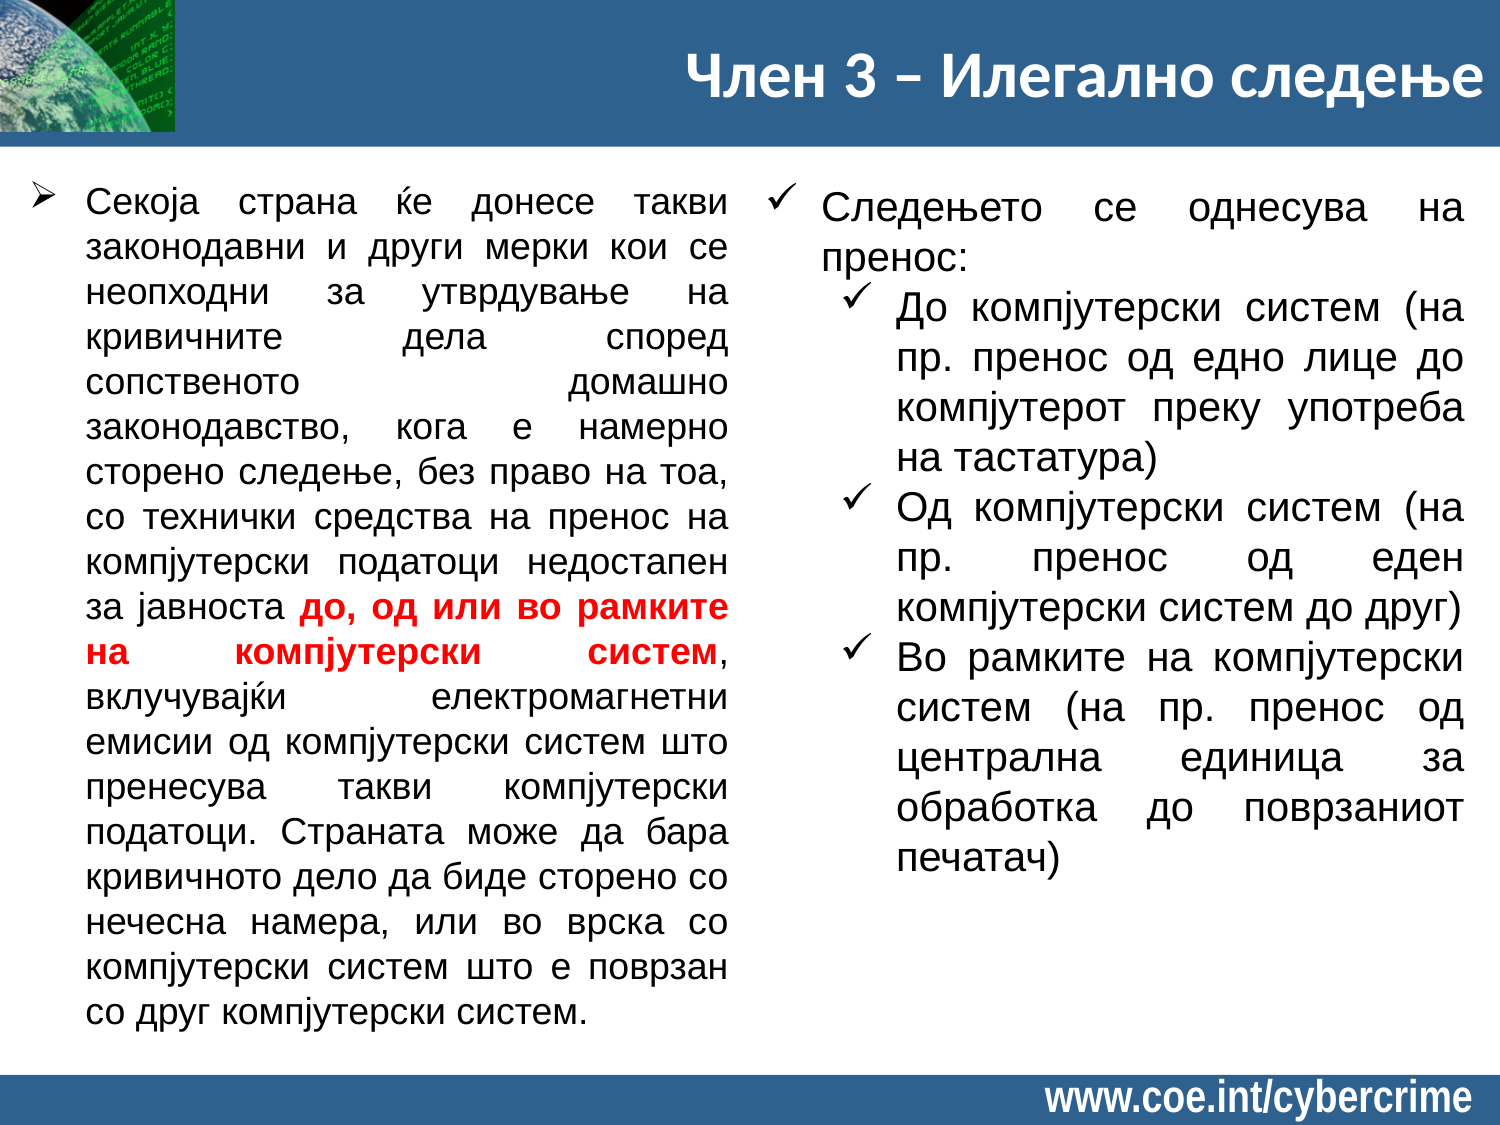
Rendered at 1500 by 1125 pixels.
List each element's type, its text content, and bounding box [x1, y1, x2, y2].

text_box Член 3 – Илегално следење [0, 0, 1500, 149]
text_box Следењето се однесува на пренос: До компјутерски систем (на пр. пренос од едно лице до компјутерот преку употреба на тастатура) Од компјутерски систем (на пр. пренос од еден компјутерски систем до друг) Во рамките на компјутерски систем (на пр. пренос од централна единица за обработка до поврзаниот печатач) [749, 172, 1480, 888]
picture [0, 0, 175, 132]
text_box Секоја страна ќе донесе такви законодавни и други мерки кои се неопходни за утврдување на кривичните дела според сопственото домашно законодавство, кога е намерно сторено следење, без право на тоа, со технички средства на пренос на компјутерски податоци недостапен за јавноста до, од или во рамките на компјутерски систем, вклучувајќи електромагнетни емисии од компјутерски систем што пренесува такви компјутерски податоци. Страната може да бара кривичното дело да биде сторено со нечесна намера, или во врска со компјутерски систем што е поврзан со друг компјутерски систем. [14, 169, 744, 1040]
text_box www.coe.int/cybercrime [1030, 1059, 1500, 1125]
text_box [0, 1073, 1030, 1125]
